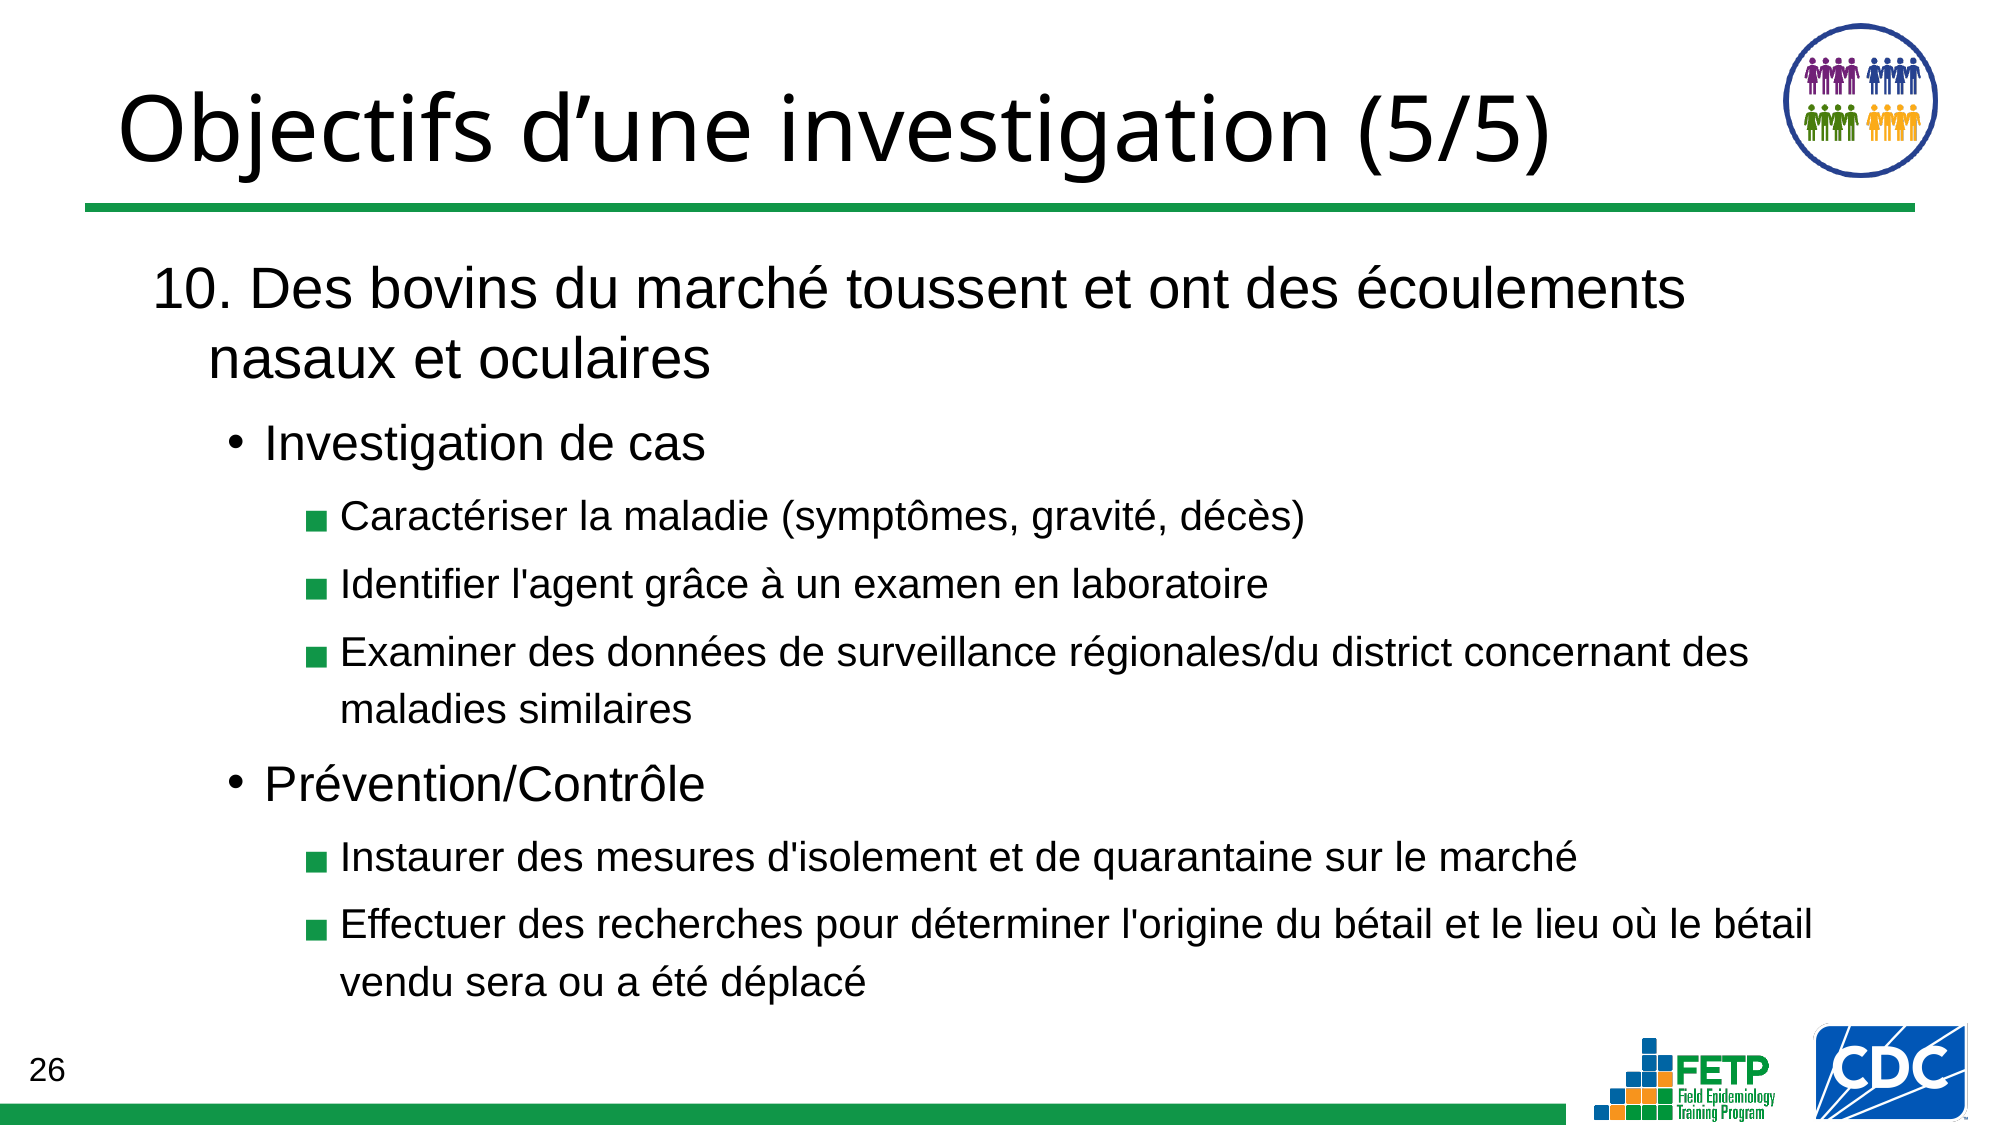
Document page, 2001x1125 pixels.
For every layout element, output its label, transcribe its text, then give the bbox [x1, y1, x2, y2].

picture [1813, 1023, 1968, 1122]
list 10. Des bovins du marché toussent et ont des écoulements nasaux et oculaires Investigation de cas Caractériser la maladie (symptômes, gravité, décès) Identifier l'agent grâce à un examen en laboratoire Examiner des données de surveillance régionales/du district concernant des maladies similaires Prévention/Contrôle Instaurer des mesures d'isolement et de quarantaine sur le marché Effectuer des recherches pour déterminer l'origine du bétail et le lieu où le bétail vendu sera ou a été déplacé [137, 242, 1863, 1004]
picture [1594, 1038, 1775, 1122]
text_box Objectifs d’une investigation (5/5) [100, 75, 1820, 207]
picture [1783, 23, 1938, 178]
